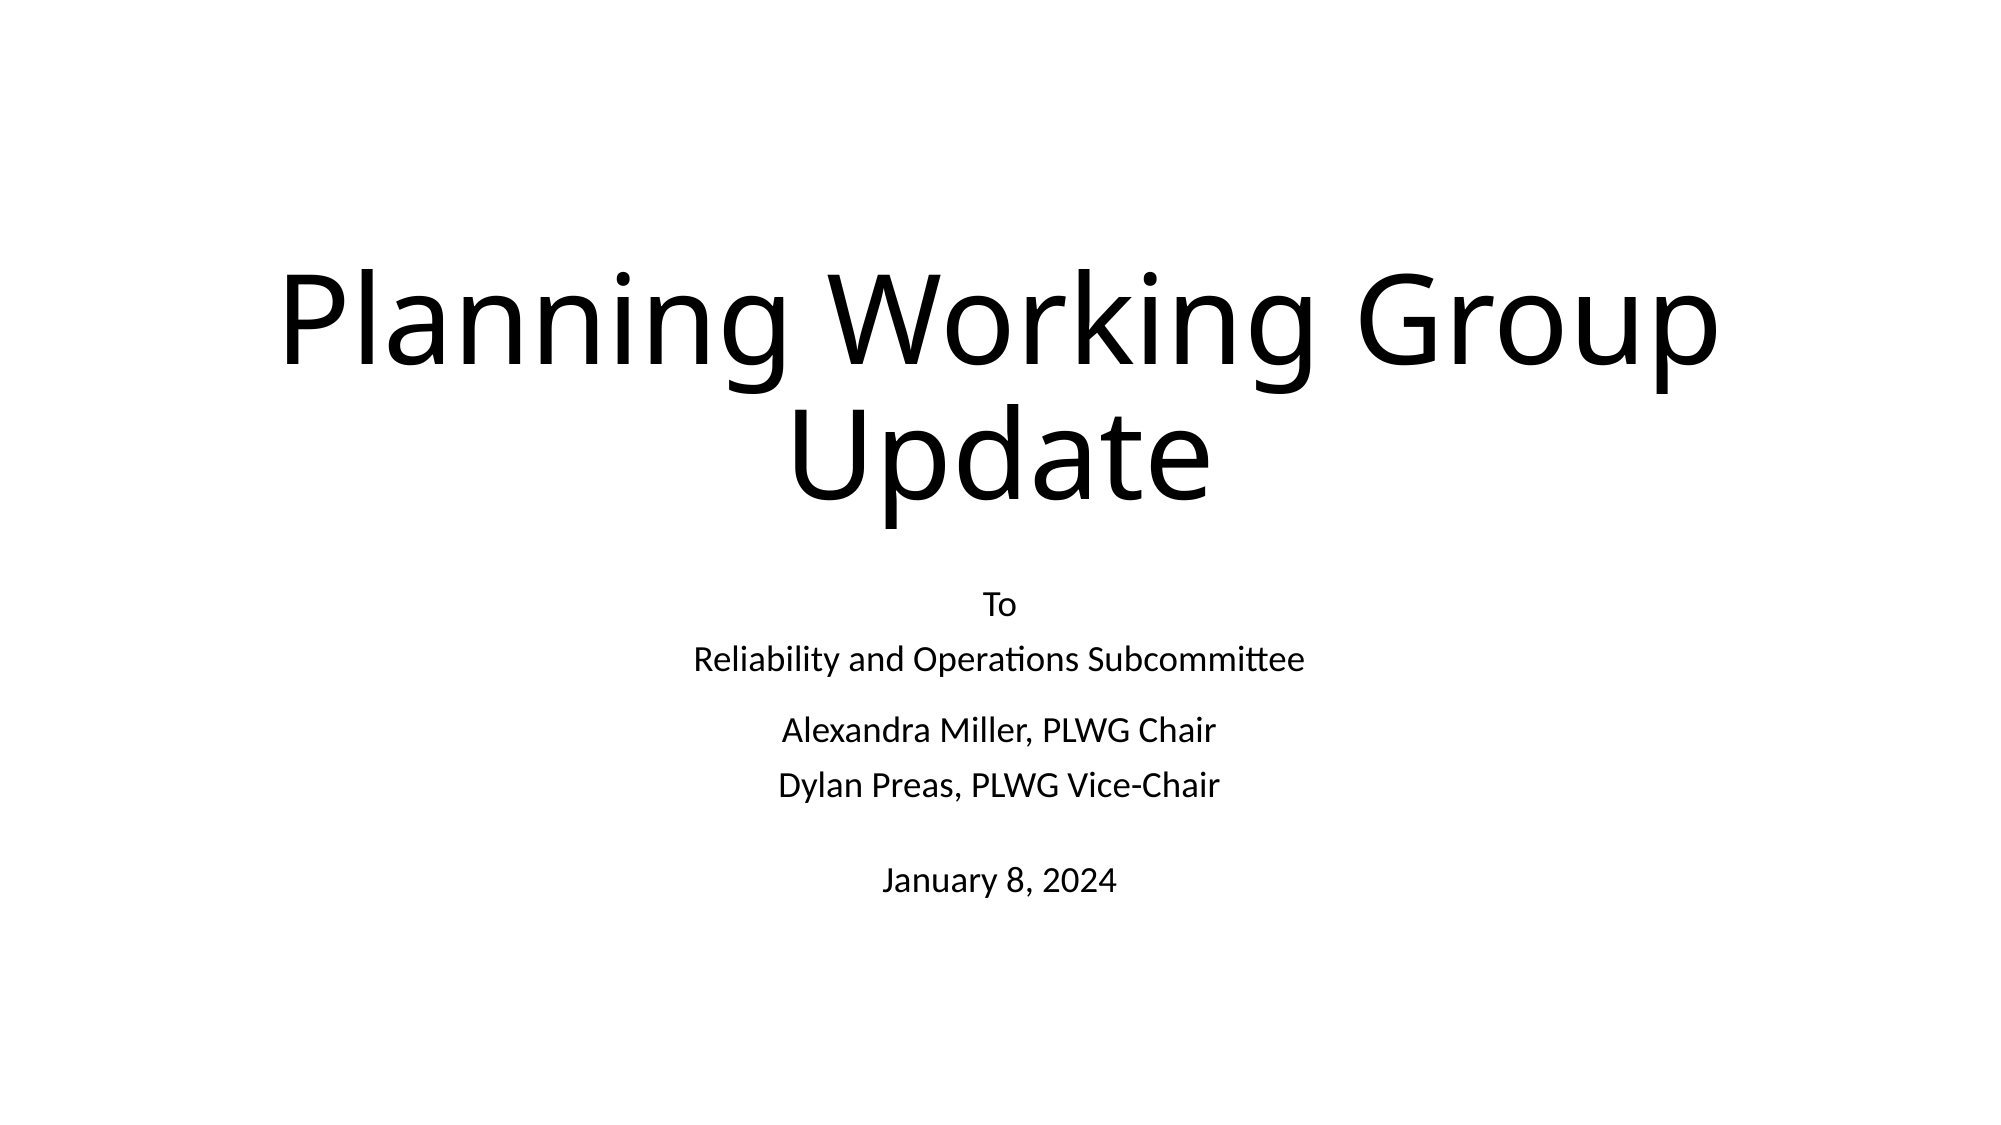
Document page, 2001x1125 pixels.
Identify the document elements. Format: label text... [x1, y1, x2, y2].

subtitle To Reliability and Operations Subcommittee Alexandra Miller, PLWG Chair Dylan Preas, PLWG Vice-Chair January 8, 2024 [249, 577, 1750, 911]
title Planning Working Group Update [249, 142, 1750, 535]
